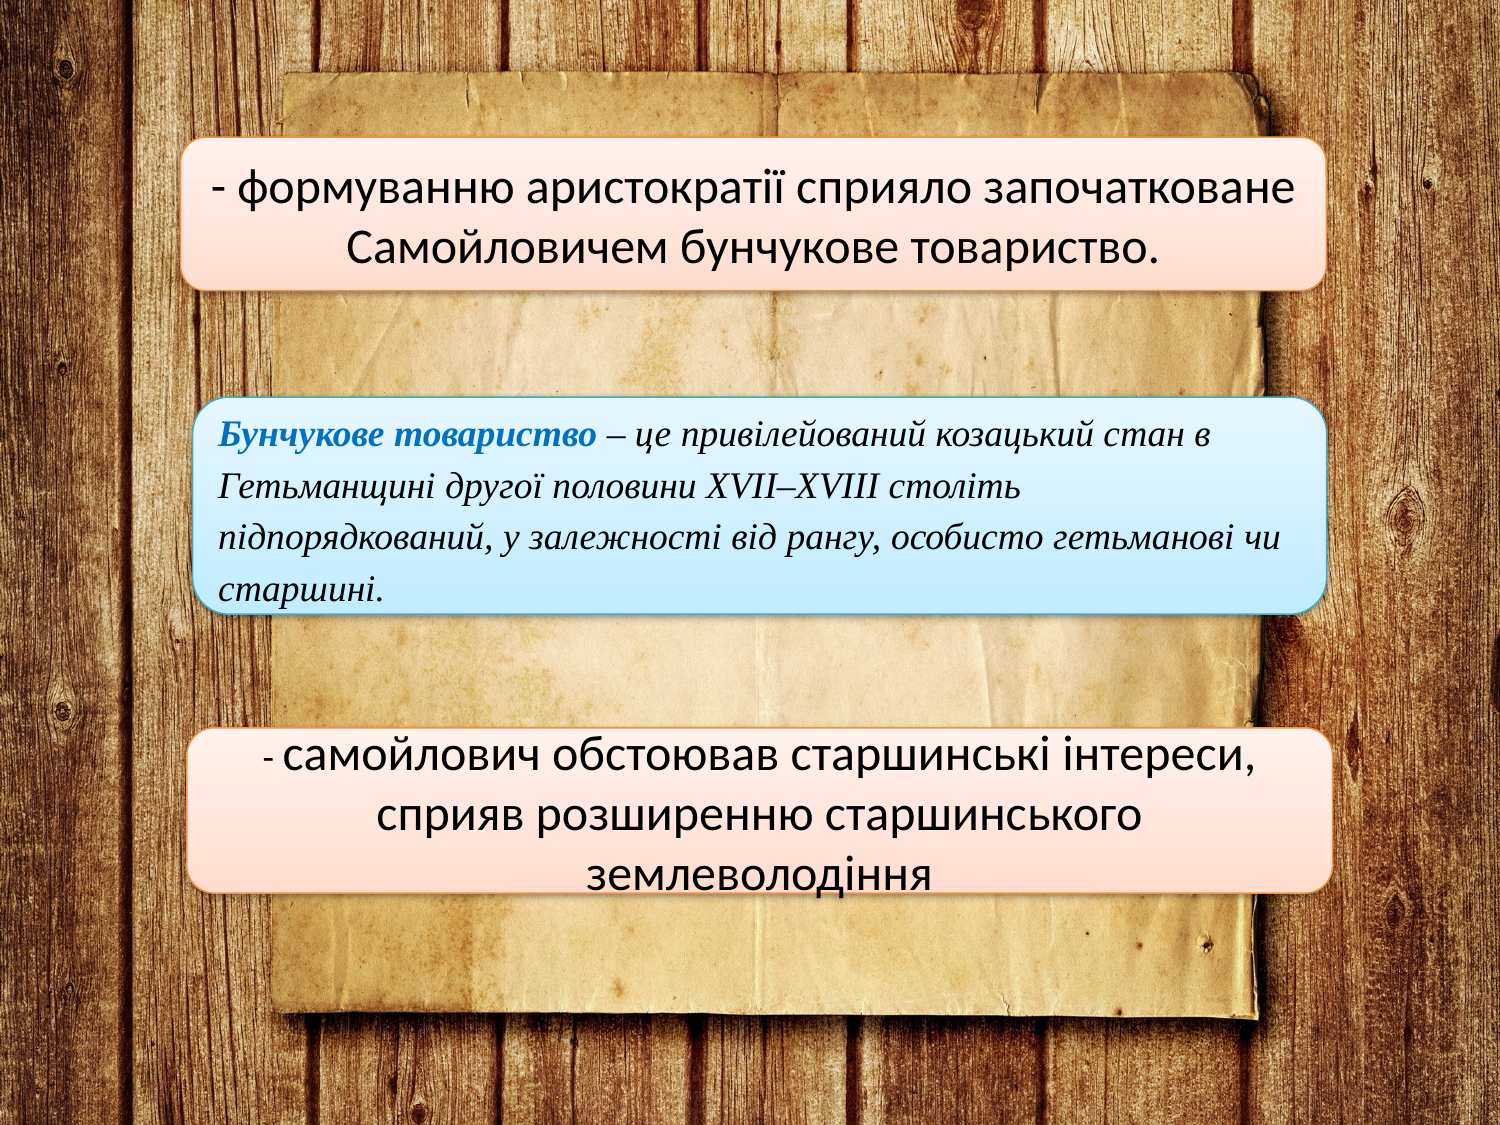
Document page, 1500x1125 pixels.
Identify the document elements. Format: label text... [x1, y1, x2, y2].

text_box - самойлович обстоював старшинські інтереси, сприяв розширенню старшинського землеволодіння [185, 726, 1334, 894]
text_box - формуванню аристократії сприяло започатковане Самойловичем бунчукове товариство. [179, 136, 1328, 292]
text_box Бунчукове товариство – це привілейований козацький стан в Гетьманщині другої половини XVII–XVIII століть підпорядкований, у залежності від рангу, особисто гетьманові чи старшині. [191, 396, 1328, 615]
picture [0, 0, 1500, 1125]
